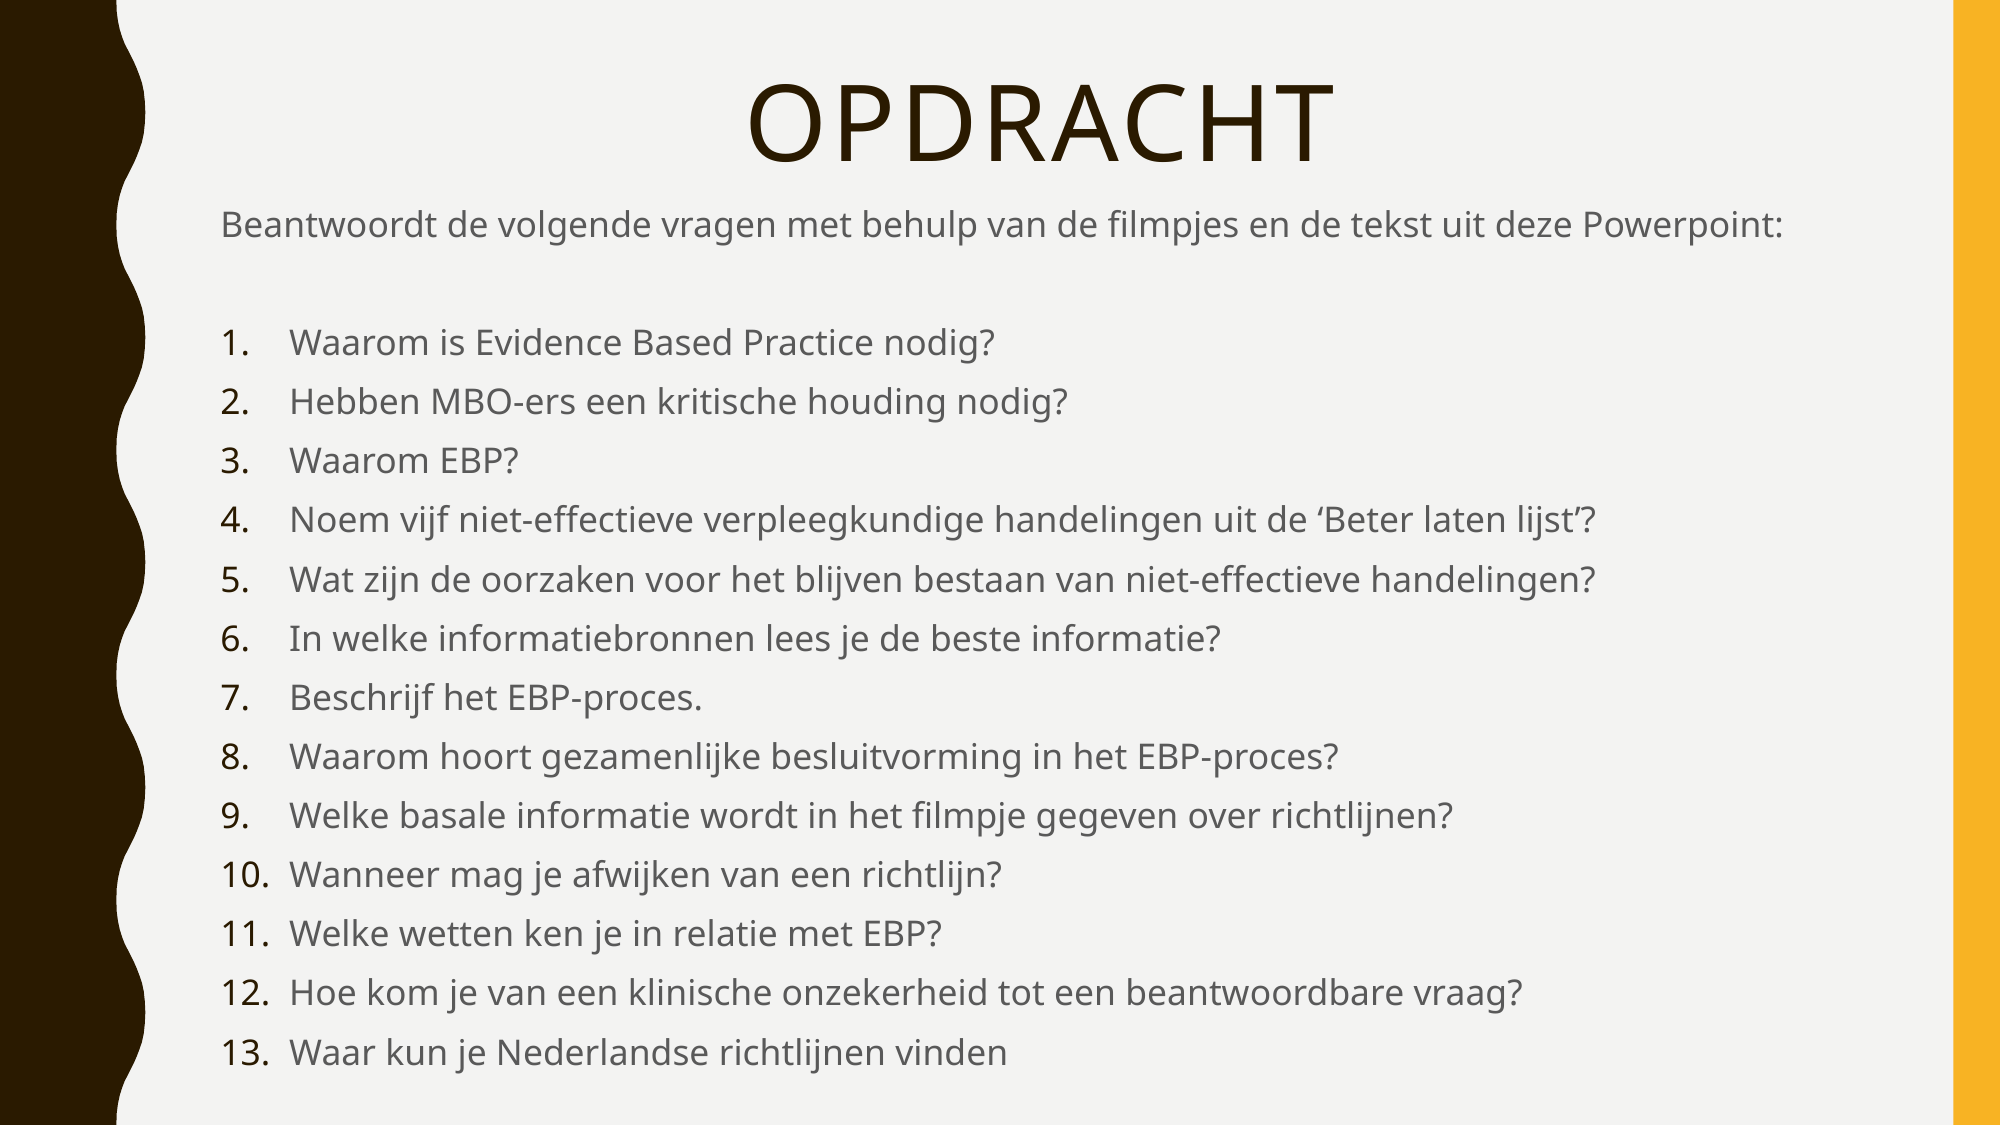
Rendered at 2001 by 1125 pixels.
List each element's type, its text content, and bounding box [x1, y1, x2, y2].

title Opdracht [205, 62, 1875, 190]
list Beantwoordt de volgende vragen met behulp van de filmpjes en de tekst uit deze Powerpoint: Waarom is Evidence Based Practice nodig? Hebben MBO-ers een kritische houding nodig? Waarom EBP? Noem vijf niet-effectieve verpleegkundige handelingen uit de ‘Beter laten lijst’? Wat zijn de oorzaken voor het blijven bestaan van niet-effectieve handelingen? In welke informatiebronnen lees je de beste informatie? Beschrijf het EBP-proces. Waarom hoort gezamenlijke besluitvorming in het EBP-proces? Welke basale informatie wordt in het filmpje gegeven over richtlijnen? Wanneer mag je afwijken van een richtlijn? Welke wetten ken je in relatie met EBP? Hoe kom je van een klinische onzekerheid tot een beantwoordbare vraag? Waar kun je Nederlandse richtlijnen vinden [205, 190, 1875, 1095]
